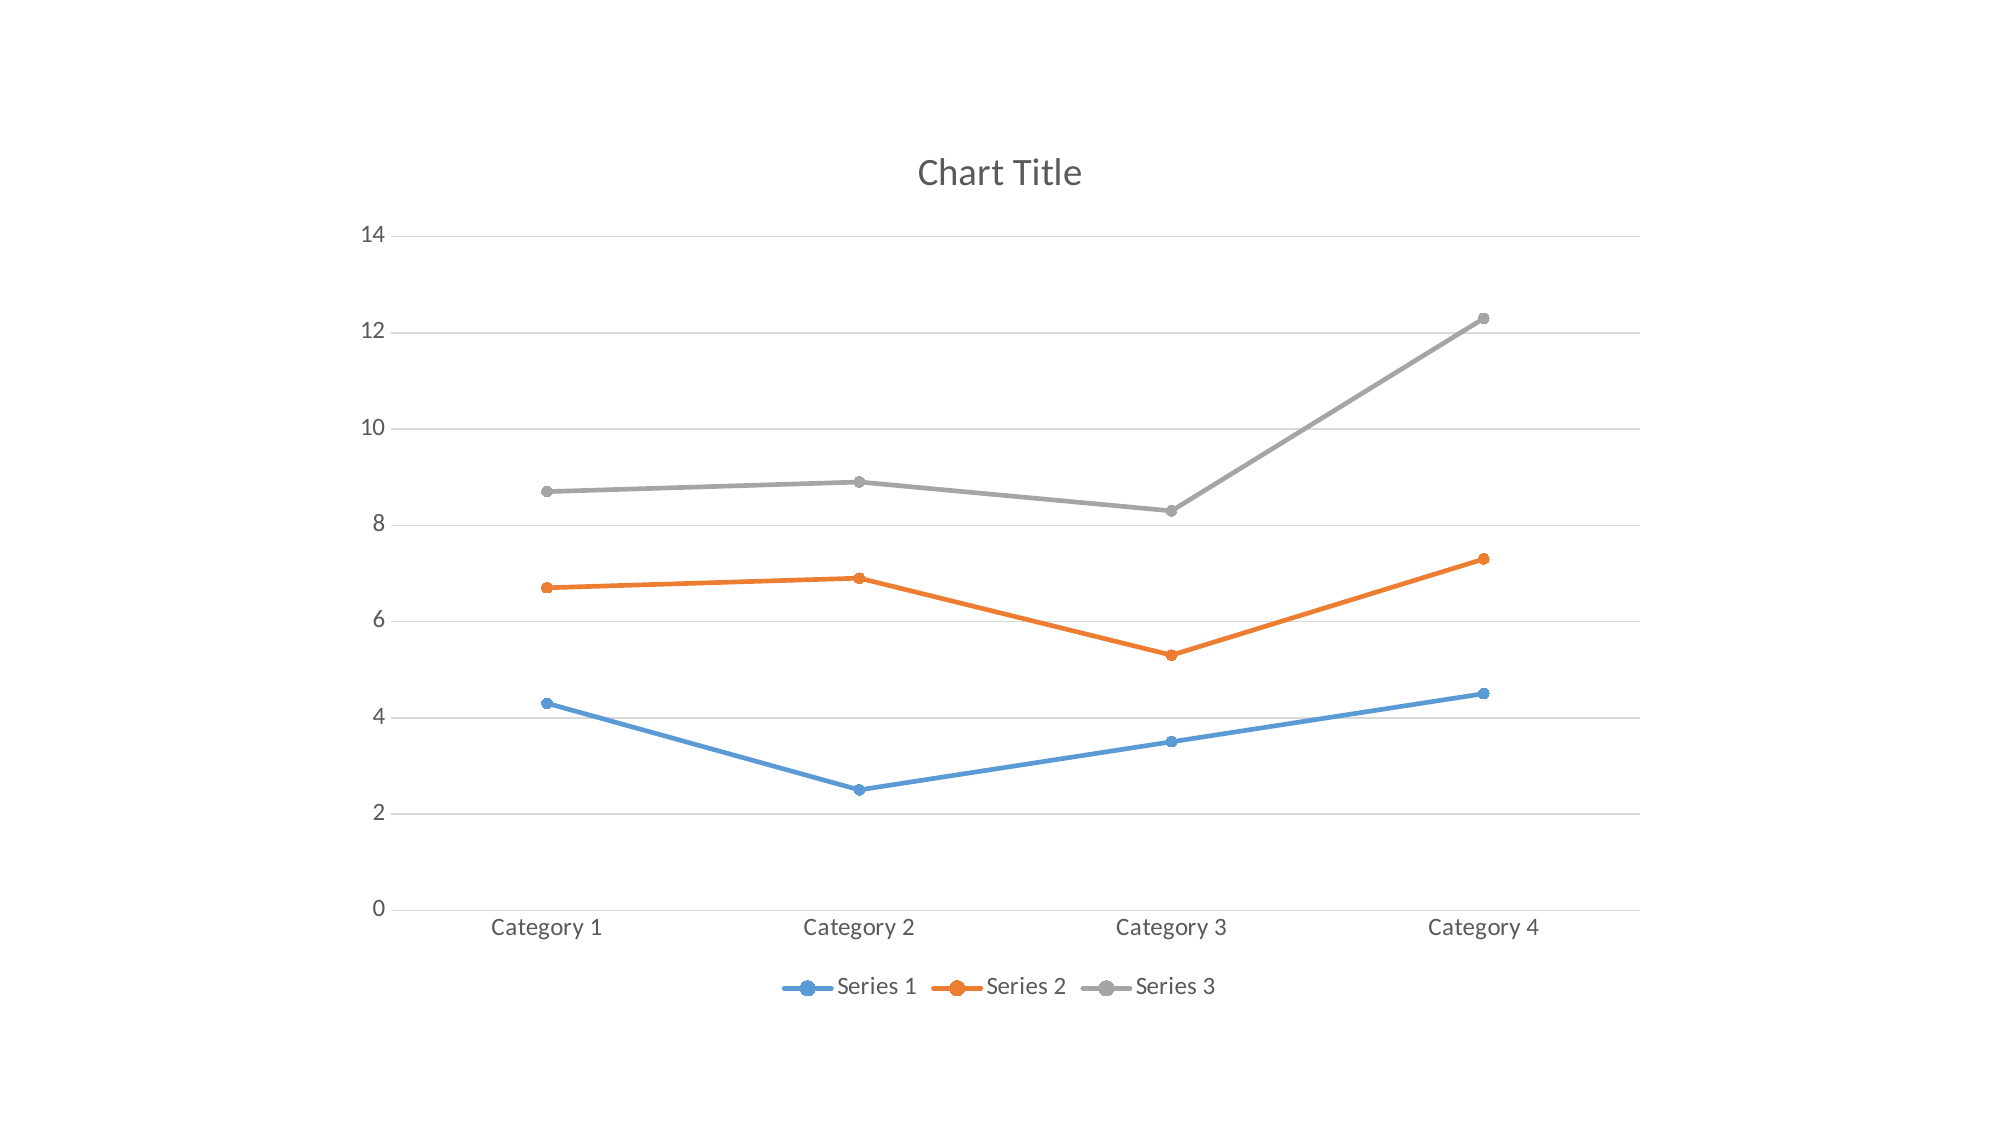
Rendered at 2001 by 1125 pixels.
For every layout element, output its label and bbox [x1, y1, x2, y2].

chart [333, 117, 1667, 1007]
